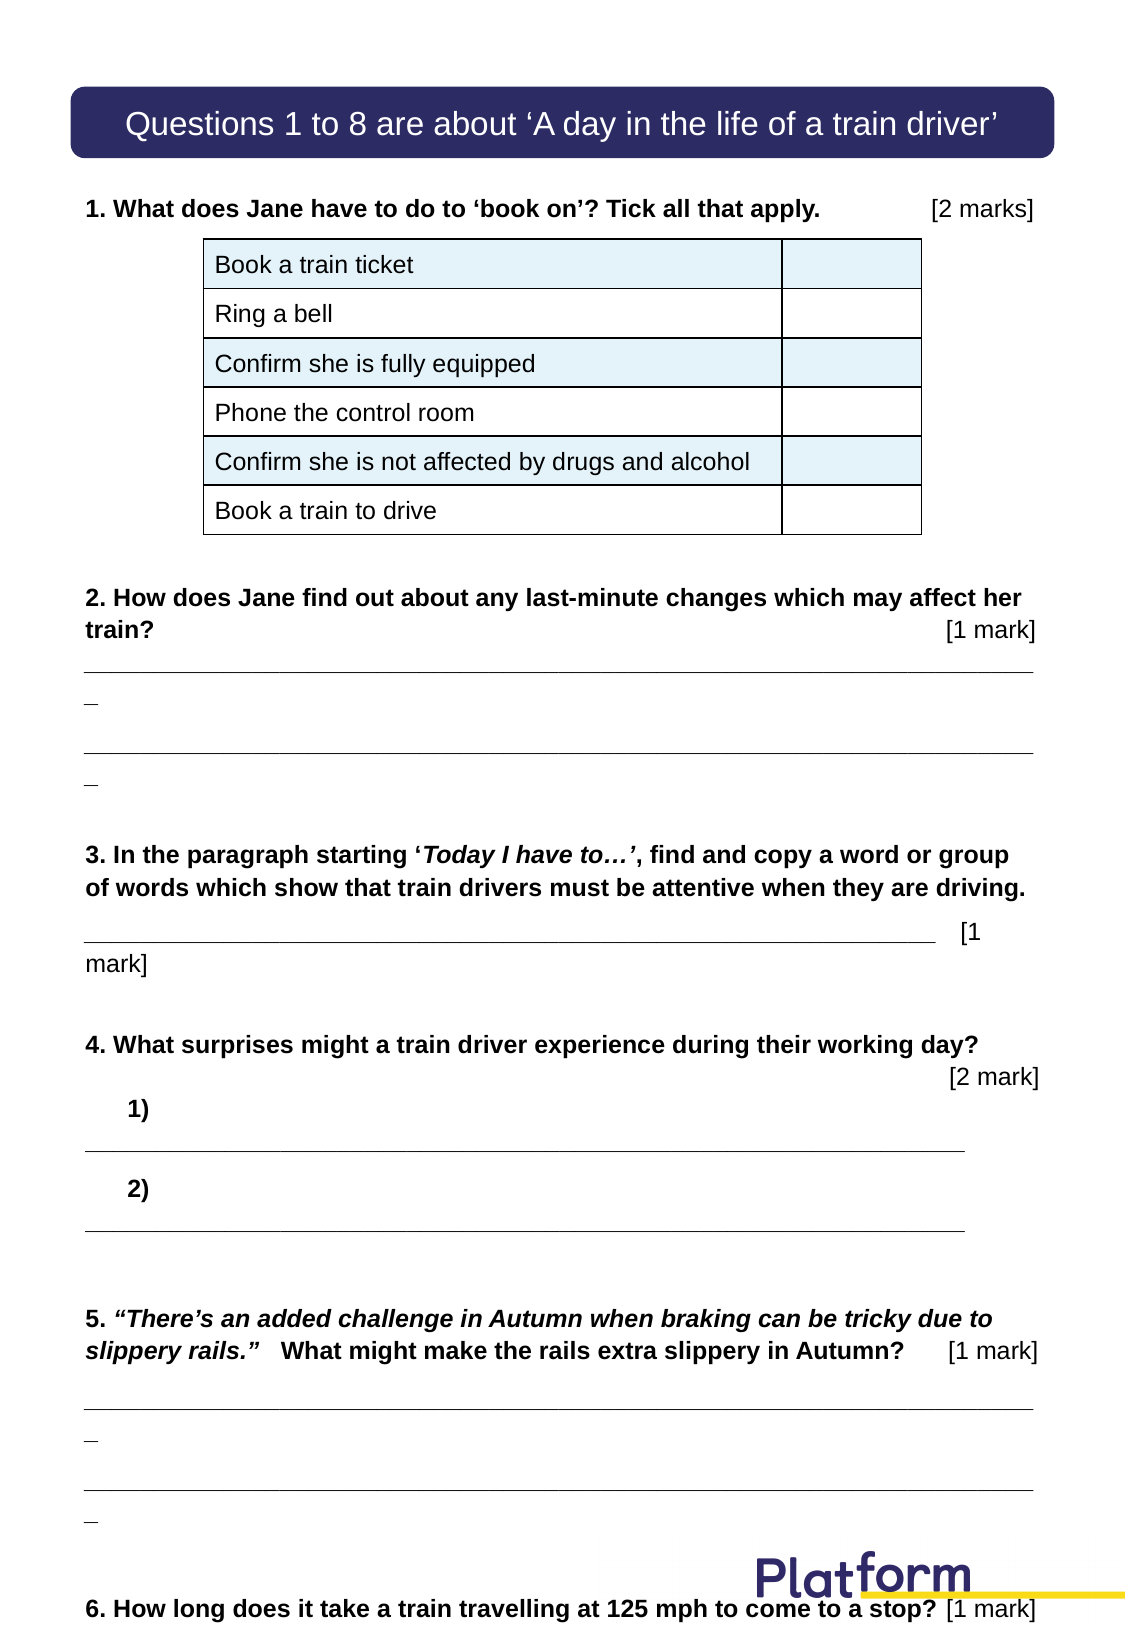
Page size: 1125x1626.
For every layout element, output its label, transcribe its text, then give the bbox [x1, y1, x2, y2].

picture [599, 1535, 1125, 1625]
table_header Book a train ticket [204, 240, 781, 288]
table_cell [783, 486, 921, 534]
table_header [783, 240, 921, 288]
table_cell Phone the control room [204, 388, 781, 435]
table_cell [783, 388, 921, 435]
table_cell Ring a bell [204, 289, 781, 337]
table_cell Confirm she is not affected by drugs and alcohol [204, 437, 781, 484]
table_cell [783, 339, 921, 386]
table_cell Book a train to drive [204, 486, 781, 534]
table_cell Confirm she is fully equipped [204, 339, 781, 386]
text_box Questions 1 to 8 are about ‘A day in the life of a train driver’ [69, 85, 1056, 160]
text_box 1. What does Jane have to do to ‘book on’? Tick all that apply. [2 marks] 2. How does Jane find out about any last-minute changes which may affect her train? [1 mark] _____________________________________________________________________ _____________________________________________________________________ 3. In the paragraph starting ‘Today I have to…’, find and copy a word or group of words which show that train drivers must be attentive when they are driving. _____________________________________________________________ [1 mark] 4. What surprises might a train driver experience during their working day? [2 mark] 1) _______________________________________________________________ 2) _______________________________________________________________ 5. “There’s an added challenge in Autumn when braking can be tricky due to slippery rails.” What might make the rails extra slippery in Autumn? [1 mark] _____________________________________________________________________ _____________________________________________________________________ 6. How long does it take a train travelling at 125 mph to come to a stop? [1 mark] _____________________________________________________________________ [70, 182, 1055, 1625]
table_cell [783, 437, 921, 484]
table_cell [783, 289, 921, 337]
